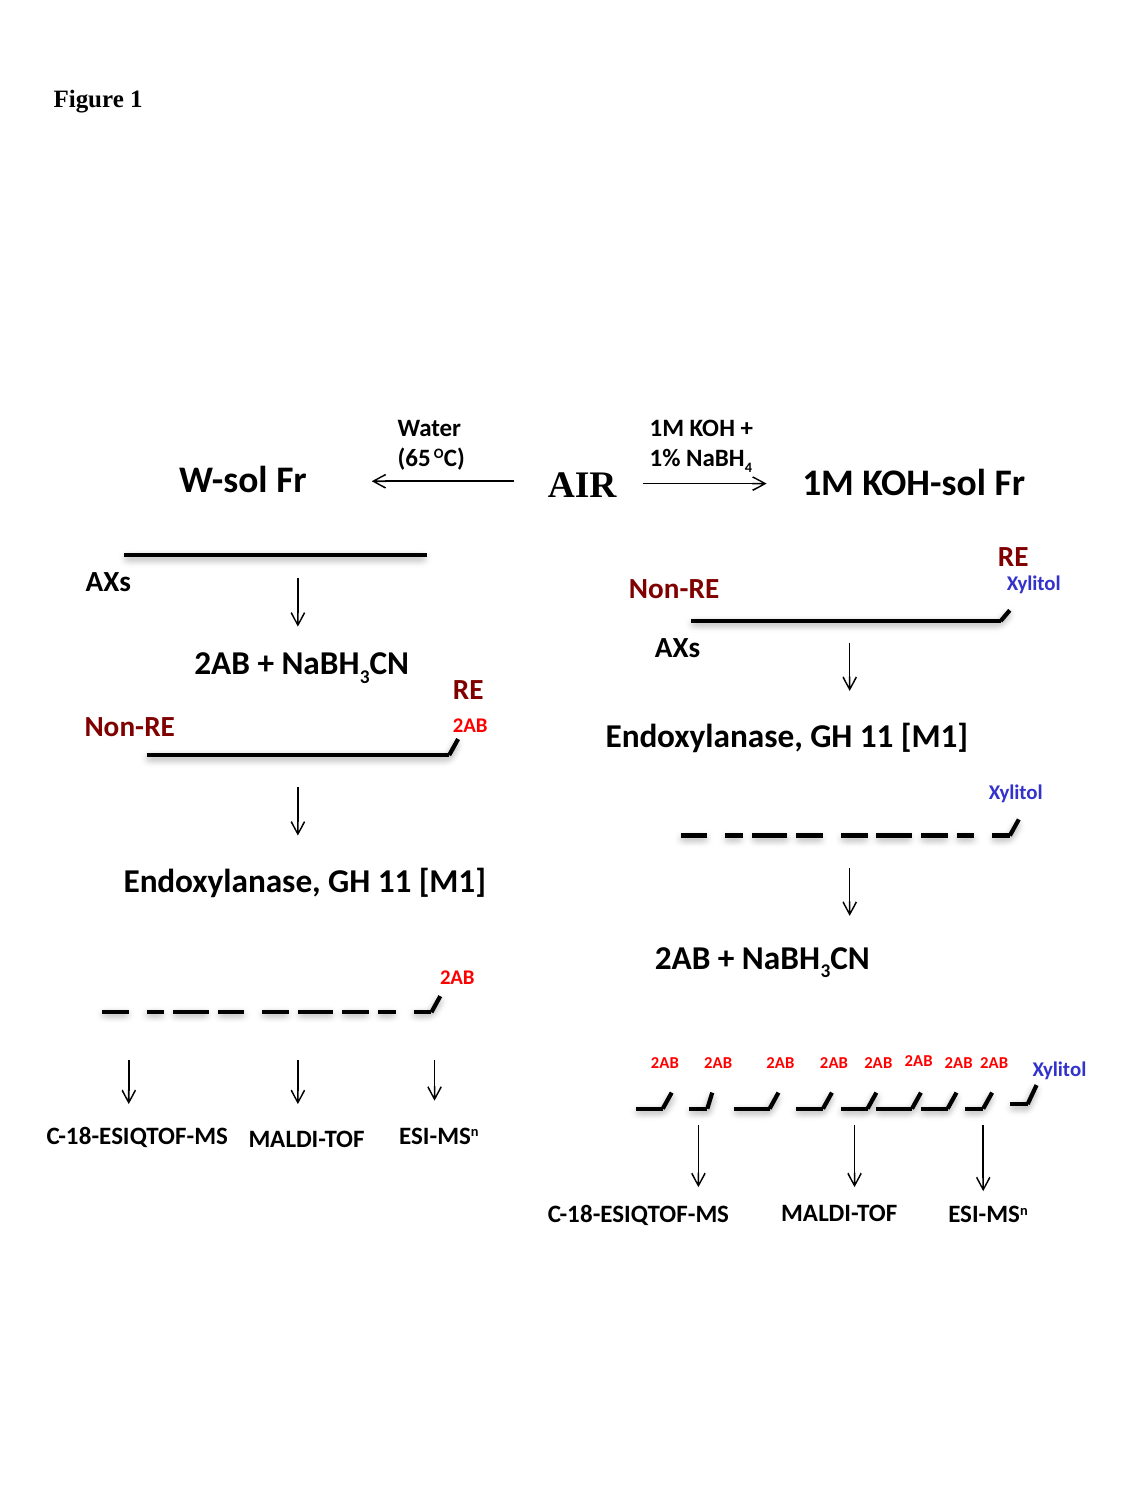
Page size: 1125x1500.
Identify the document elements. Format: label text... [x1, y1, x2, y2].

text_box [31, 403, 1109, 1236]
text_box Figure 1 [38, 75, 227, 120]
